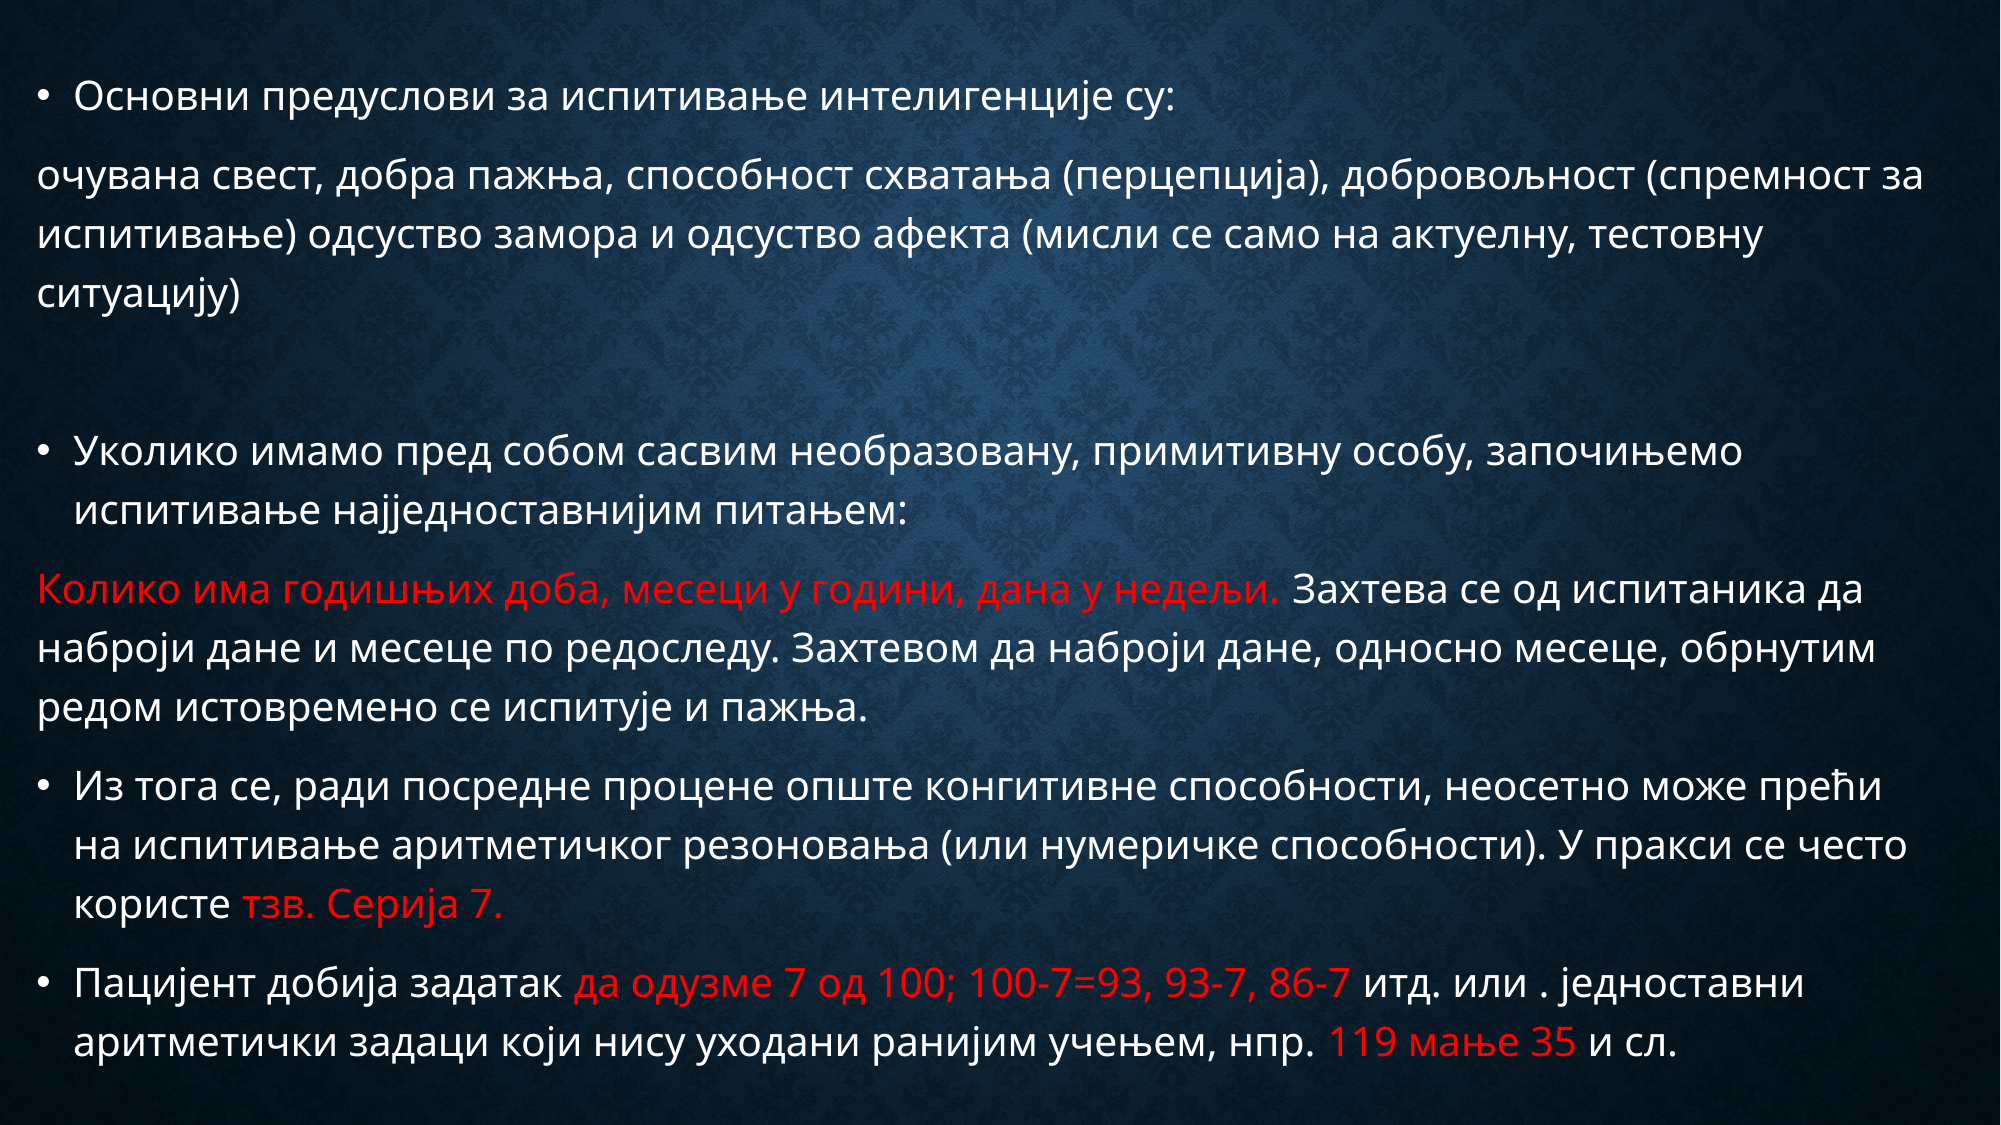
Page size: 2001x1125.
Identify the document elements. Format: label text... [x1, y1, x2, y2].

list Основни предуслови за испитивање интелигенције су: очувана свест, добра пажња, способност схватања (перцепција), добровољност (спремност за испитивање) одсуство замора и одсуство афекта (мисли се само на актуелну, тестовну ситуацију) Уколико имамо пред собом сасвим необразовану, примитивну особу, започињемо испитивање најједноставнијим питањем: Колико има годишњих доба, месеци у години, дана у недељи. Захтева се од испитаника да наброји дане и месеце по редоследу. Захтевом да наброји дане, односно месеце, обрнутим редом истовремено се испитује и пажња. Из тога се, ради посредне процене опште конгитивне способности, неосетно може прећи на испитивање аритметичког резоновања (или нумеричке способности). У пракси се често користе тзв. Серија 7. Пацијент добија задатак да одузме 7 од 100; 100-7=93, 93-7, 86-7 итд. или . једноставни аритметички задаци који нису уходани ранијим учењем, нпр. 119 мање 35 и сл. [21, 52, 1943, 1081]
